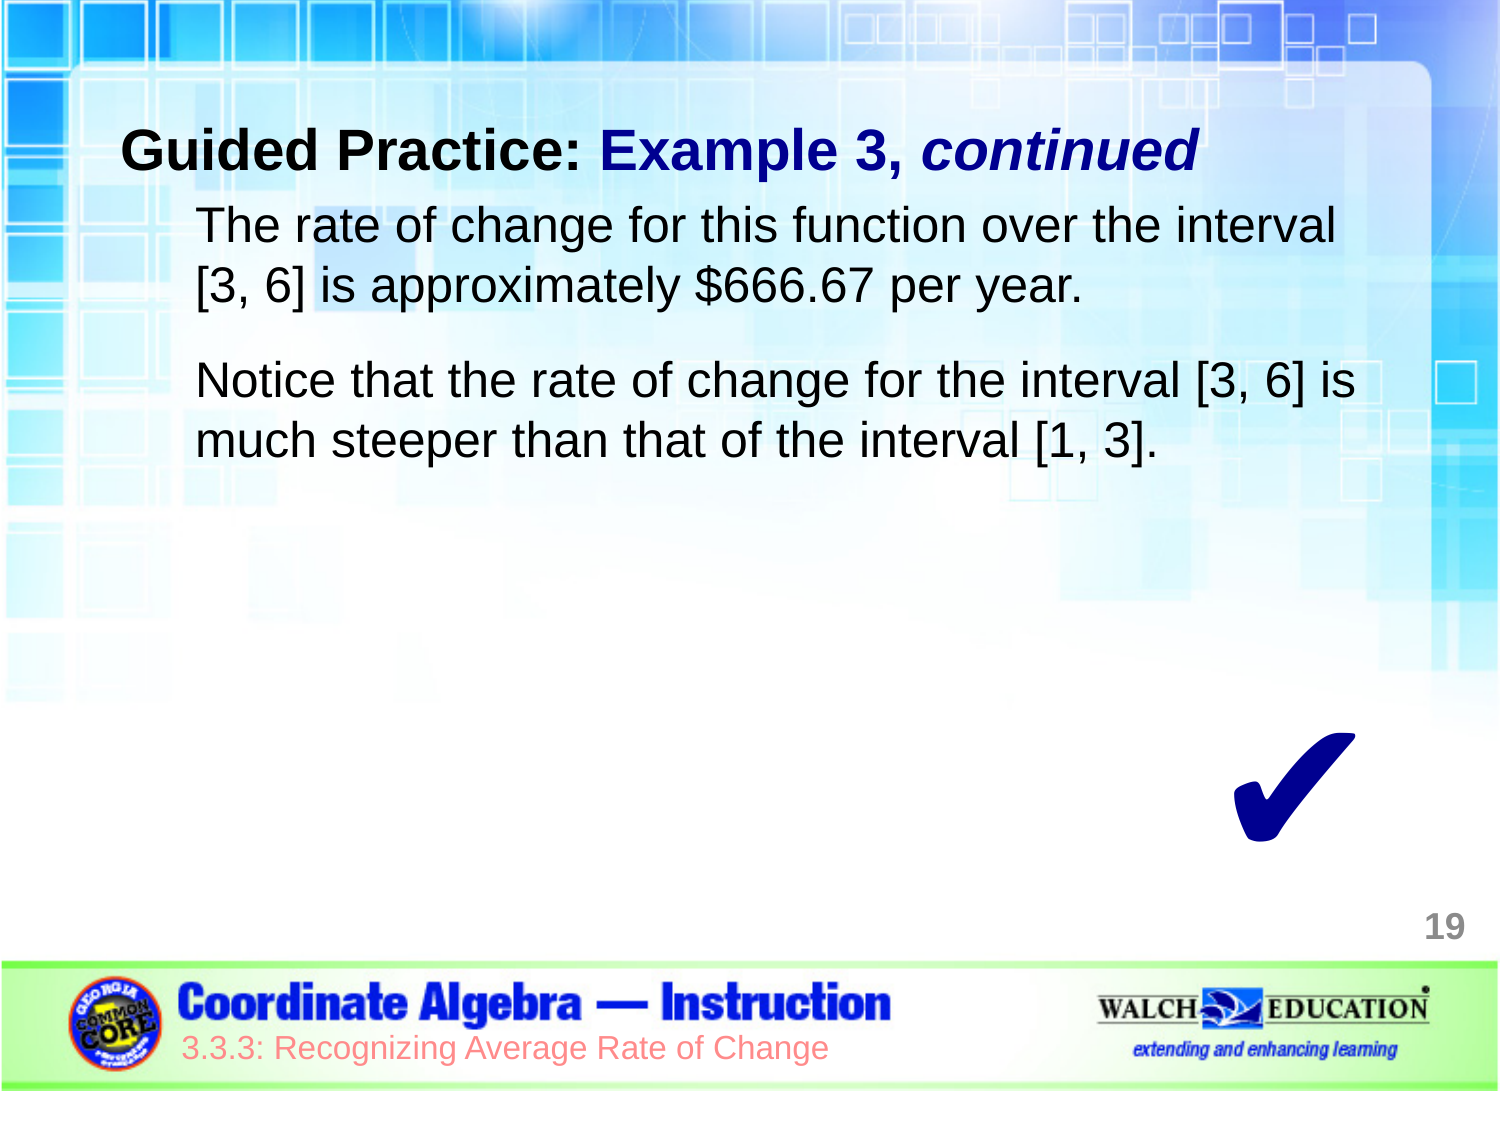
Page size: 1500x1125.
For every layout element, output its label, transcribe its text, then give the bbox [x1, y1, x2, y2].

slide_number 19 [1361, 901, 1481, 949]
picture [1, 0, 1500, 1091]
subtitle Guided Practice: Example 3, continued The rate of change for this function over the interval [3, 6] is approximately $666.67 per year. Notice that the rate of change for the interval [3, 6] is much steeper than that of the interval [1, 3]. [105, 105, 1394, 925]
footer 3.3.3: Recognizing Average Rate of Change [166, 1024, 1080, 1069]
text_box ✔ [1128, 651, 1394, 907]
